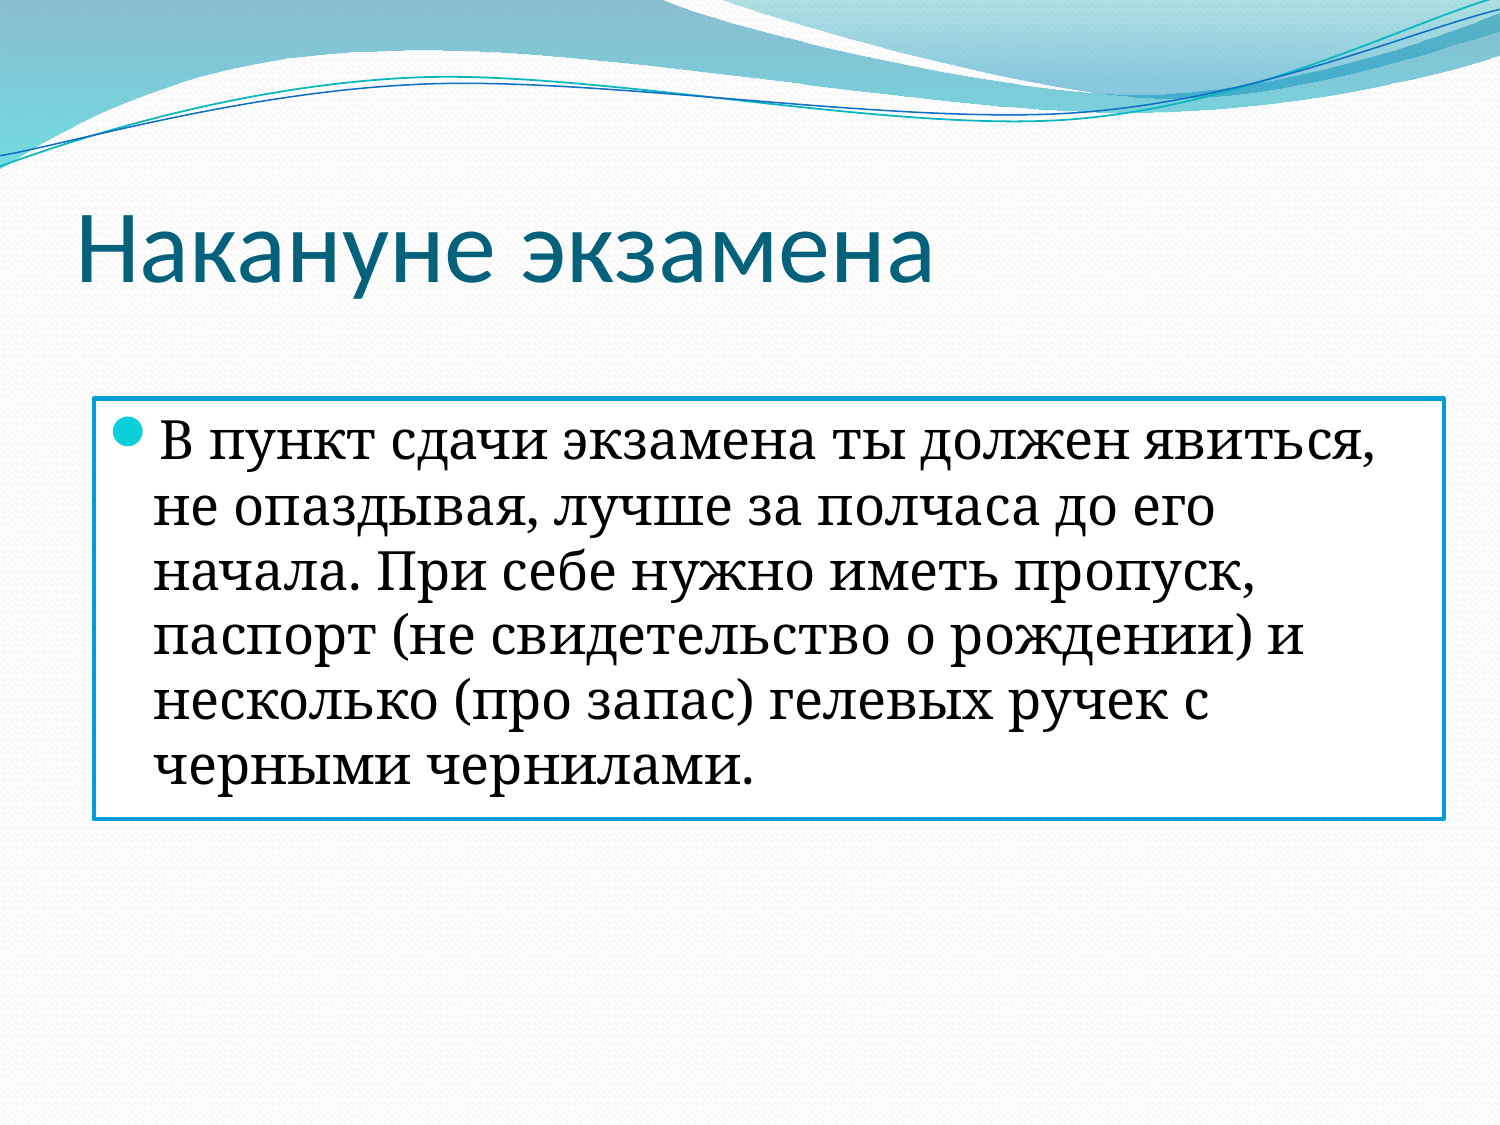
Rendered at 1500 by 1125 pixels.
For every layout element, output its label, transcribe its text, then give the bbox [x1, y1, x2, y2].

title Накануне экзамена [75, 115, 1425, 303]
list В пункт сдачи экзамена ты должен явиться, не опаздывая, лучше за полчаса до его начала. При себе нужно иметь пропуск, паспорт (не свидетельство о рождении) и несколько (про запас) гелевых ручек с черными чернилами. [92, 396, 1446, 821]
